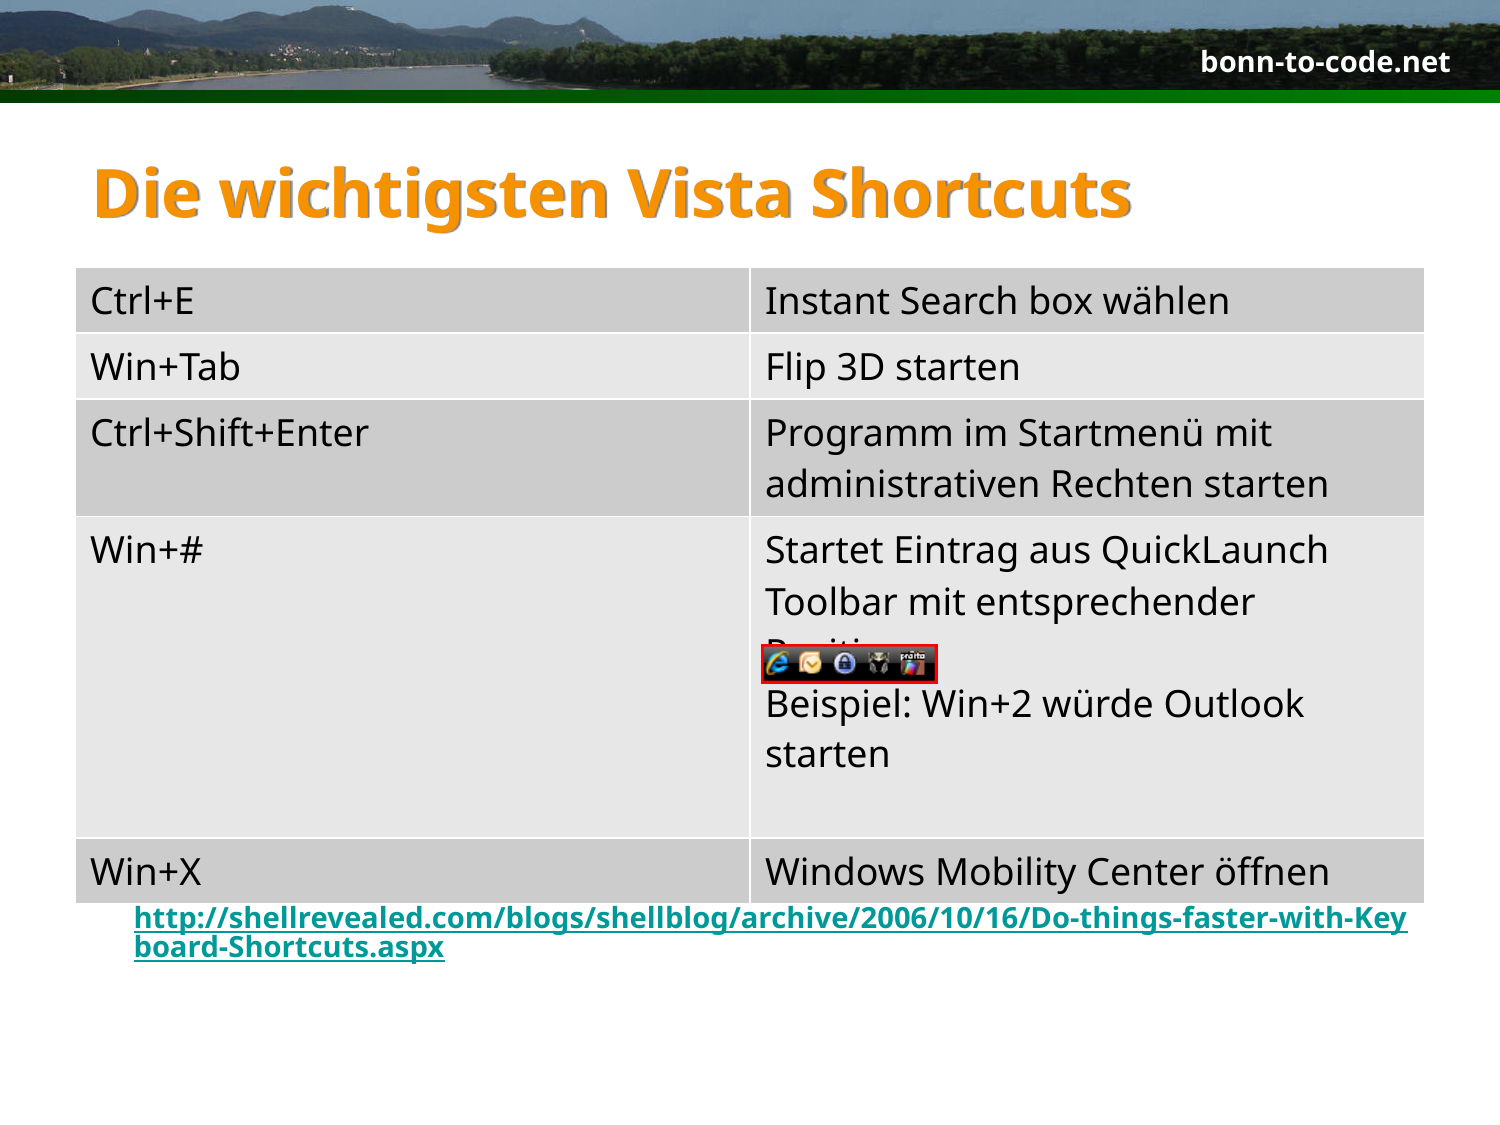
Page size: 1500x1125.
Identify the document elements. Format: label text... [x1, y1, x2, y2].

picture [761, 644, 938, 685]
picture [0, 0, 1500, 90]
table_cell Win+Tab [76, 334, 749, 398]
table_cell Startet Eintrag aus QuickLaunch Toolbar mit entsprechender Position. Beispiel: Win+2 würde Outlook starten [751, 517, 1424, 837]
table_cell Ctrl+Shift+Enter [76, 400, 749, 516]
table_cell Win+# [76, 517, 749, 837]
table_cell Windows Mobility Center öffnen [751, 839, 1424, 903]
table_cell Flip 3D starten [751, 334, 1424, 398]
table_header Instant Search box wählen [751, 268, 1424, 332]
table_header Ctrl+E [76, 268, 749, 332]
table_cell Programm im Startmenü mit administrativen Rechten starten [751, 400, 1424, 516]
list Ausführliche Liste: http://shellrevealed.com/blogs/shellblog/archive/2006/10/16/Do-things-faster-with-Keyboard-Shortcuts.aspx [74, 905, 1426, 1095]
table_cell Win+X [76, 839, 749, 903]
title Die wichtigsten Vista Shortcuts [76, 113, 1428, 268]
